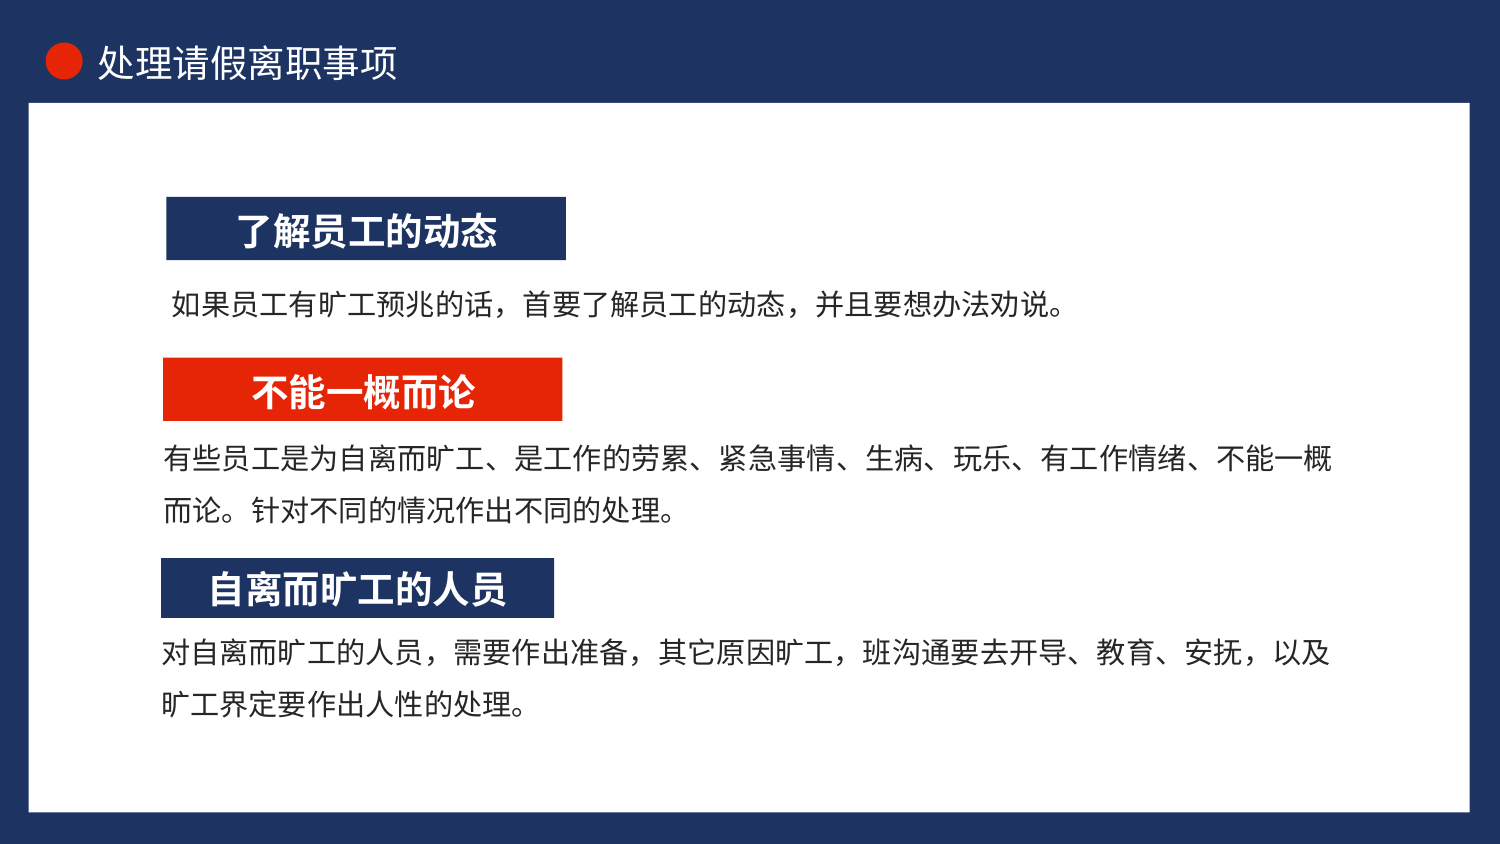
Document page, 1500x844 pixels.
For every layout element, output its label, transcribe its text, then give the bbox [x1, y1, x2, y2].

text_box 有些员工是为自离而旷工、是工作的劳累、紧急事情、生病、玩乐、有工作情绪、不能一概而论。针对不同的情况作出不同的处理。 [148, 415, 1360, 535]
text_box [166, 196, 566, 262]
text_box 如果员工有旷工预兆的话，首要了解员工的动态，并且要想办法劝说。 [157, 261, 1362, 329]
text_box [163, 357, 563, 422]
text_box 对自离而旷工的人员，需要作出准备，其它原因旷工，班沟通要去开导、教育、安抚，以及旷工界定要作出人性的处理。 [146, 609, 1362, 729]
text_box 自离而旷工的人员 [161, 558, 555, 609]
